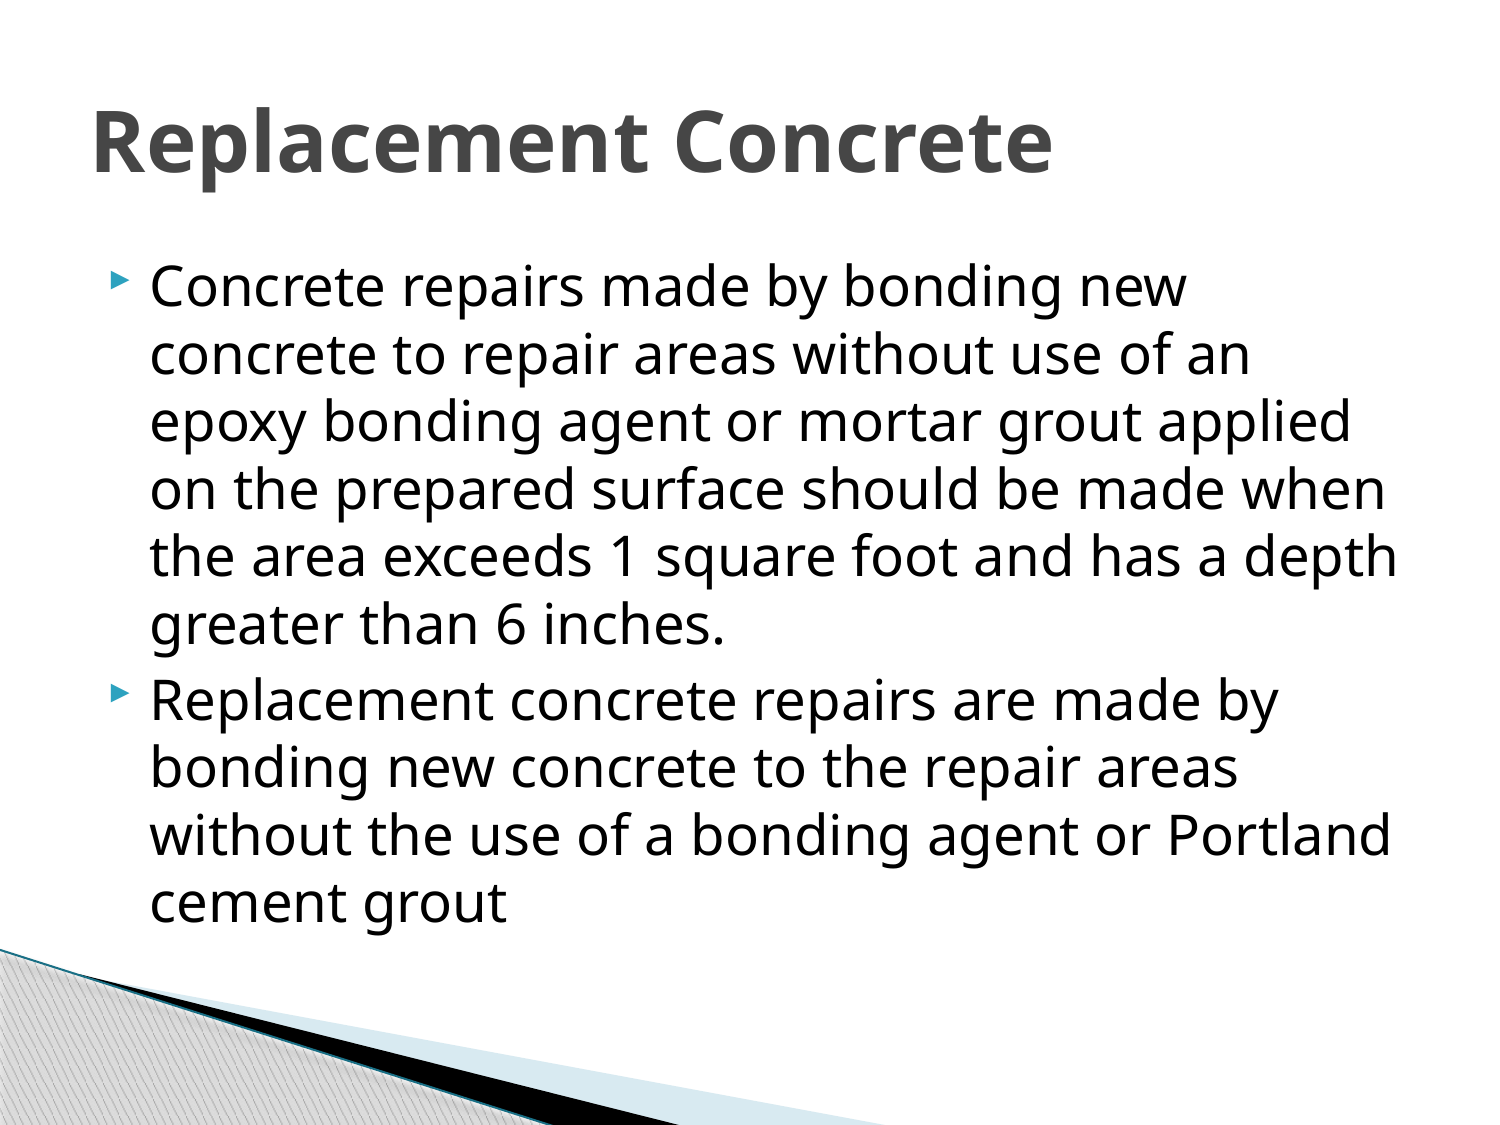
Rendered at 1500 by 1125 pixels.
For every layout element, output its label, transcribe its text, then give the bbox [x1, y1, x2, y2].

list Concrete repairs made by bonding new concrete to repair areas without use of an epoxy bonding agent or mortar grout applied on the prepared surface should be made when the area exceeds 1 square foot and has a depth greater than 6 inches. Replacement concrete repairs are made by bonding new concrete to the repair areas without the use of a bonding agent or Portland cement grout [75, 243, 1425, 986]
title Replacement Concrete [75, 45, 1425, 233]
